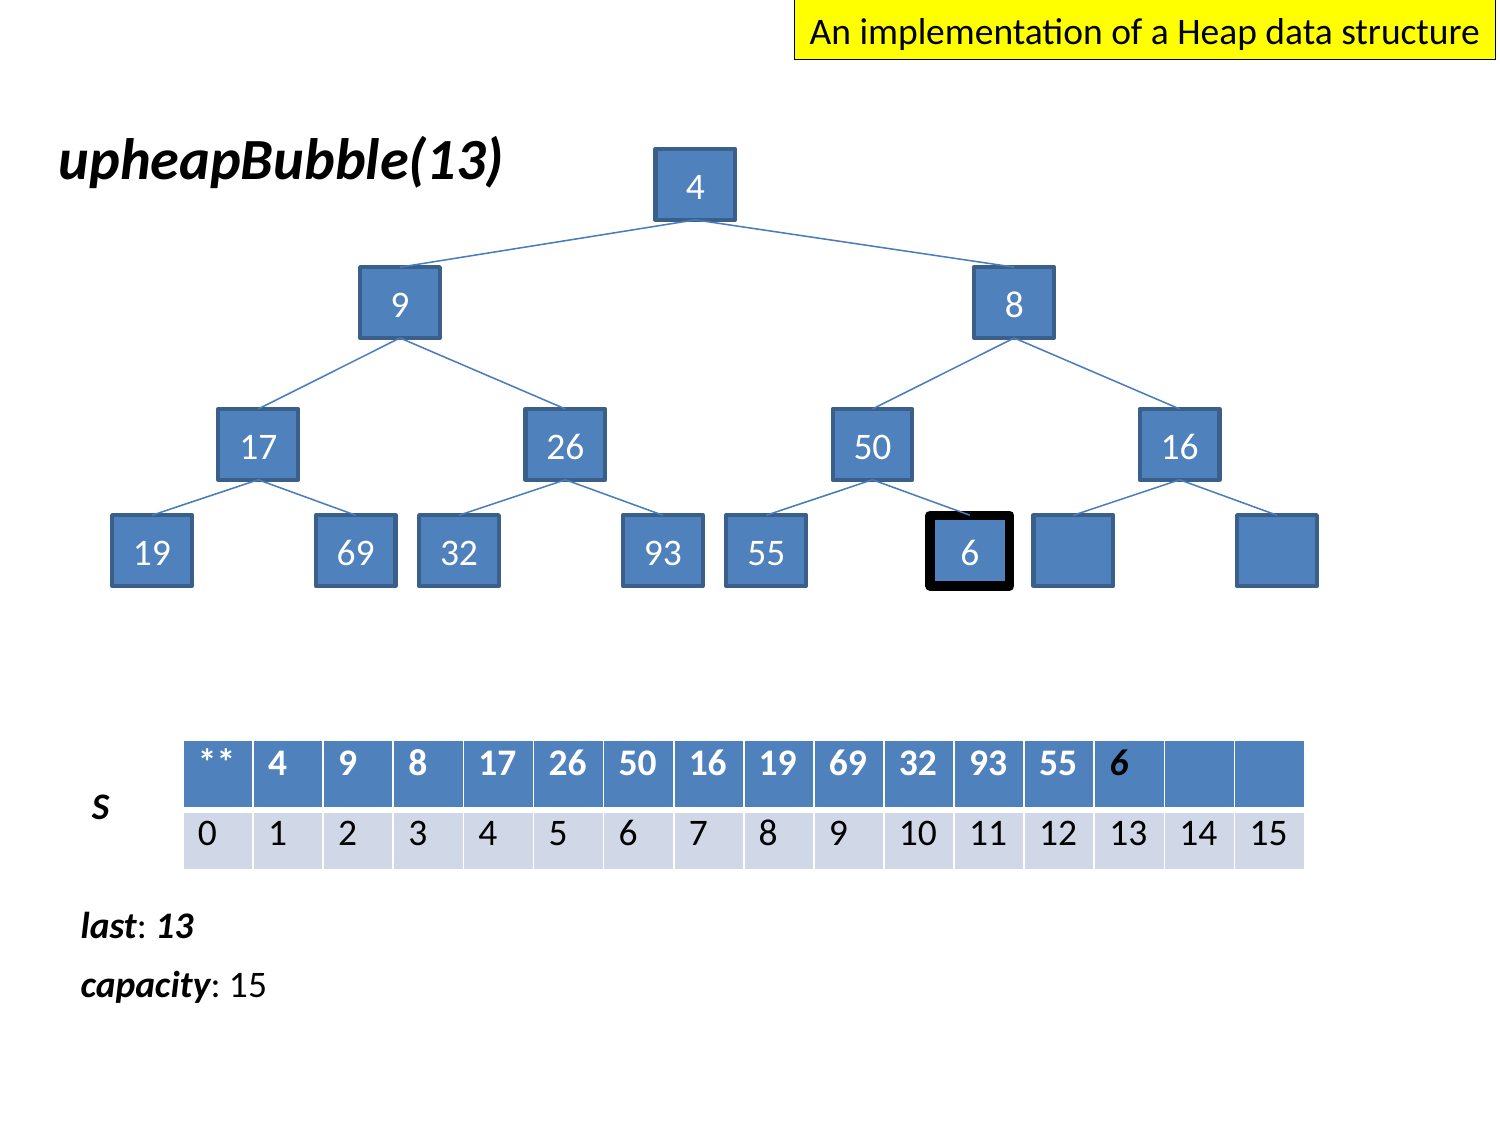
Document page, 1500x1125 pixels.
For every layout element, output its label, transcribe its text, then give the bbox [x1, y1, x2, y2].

table_header 6 [1095, 741, 1164, 807]
table_header 19 [745, 741, 813, 807]
table_cell 1 [254, 813, 322, 869]
table_header 16 [675, 741, 743, 807]
table_header 8 [394, 741, 463, 807]
table_header 55 [1025, 741, 1093, 807]
table_header 32 [885, 741, 953, 807]
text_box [418, 408, 703, 587]
table_cell 3 [394, 813, 463, 869]
table_header [1165, 741, 1234, 807]
table_header 26 [534, 741, 603, 807]
text_box last: 13 [65, 893, 209, 952]
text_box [872, 337, 1013, 410]
table_header 93 [955, 741, 1023, 807]
table_cell 14 [1165, 813, 1234, 869]
text_box upheapBubble(13) [43, 113, 520, 199]
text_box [1013, 337, 1180, 410]
table_cell 5 [534, 813, 603, 869]
text_box capacity: 15 [65, 952, 283, 1012]
table_cell 13 [1095, 813, 1164, 869]
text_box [726, 408, 1011, 587]
table_cell 12 [1025, 813, 1093, 869]
text_box S [77, 775, 125, 835]
table_cell 15 [1235, 813, 1304, 869]
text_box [359, 148, 1055, 339]
table_header ** [184, 741, 252, 807]
table_header 17 [464, 741, 533, 807]
table_cell 6 [604, 813, 673, 869]
table_header [1235, 741, 1304, 807]
table_cell 0 [184, 813, 252, 869]
text_box An implementation of a Heap data structure [794, 0, 1496, 60]
table_header 69 [815, 741, 883, 807]
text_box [257, 337, 399, 410]
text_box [399, 337, 566, 410]
table_cell 7 [675, 813, 743, 869]
table_cell 9 [815, 813, 883, 869]
table_cell 11 [955, 813, 1023, 869]
table_cell 2 [324, 813, 392, 869]
table_header 50 [604, 741, 673, 807]
table_header 9 [324, 741, 392, 807]
table_cell 10 [885, 813, 953, 869]
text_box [1033, 408, 1318, 587]
table_cell 8 [745, 813, 813, 869]
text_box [111, 408, 396, 587]
table_header 4 [254, 741, 322, 807]
table_cell 4 [464, 813, 533, 869]
